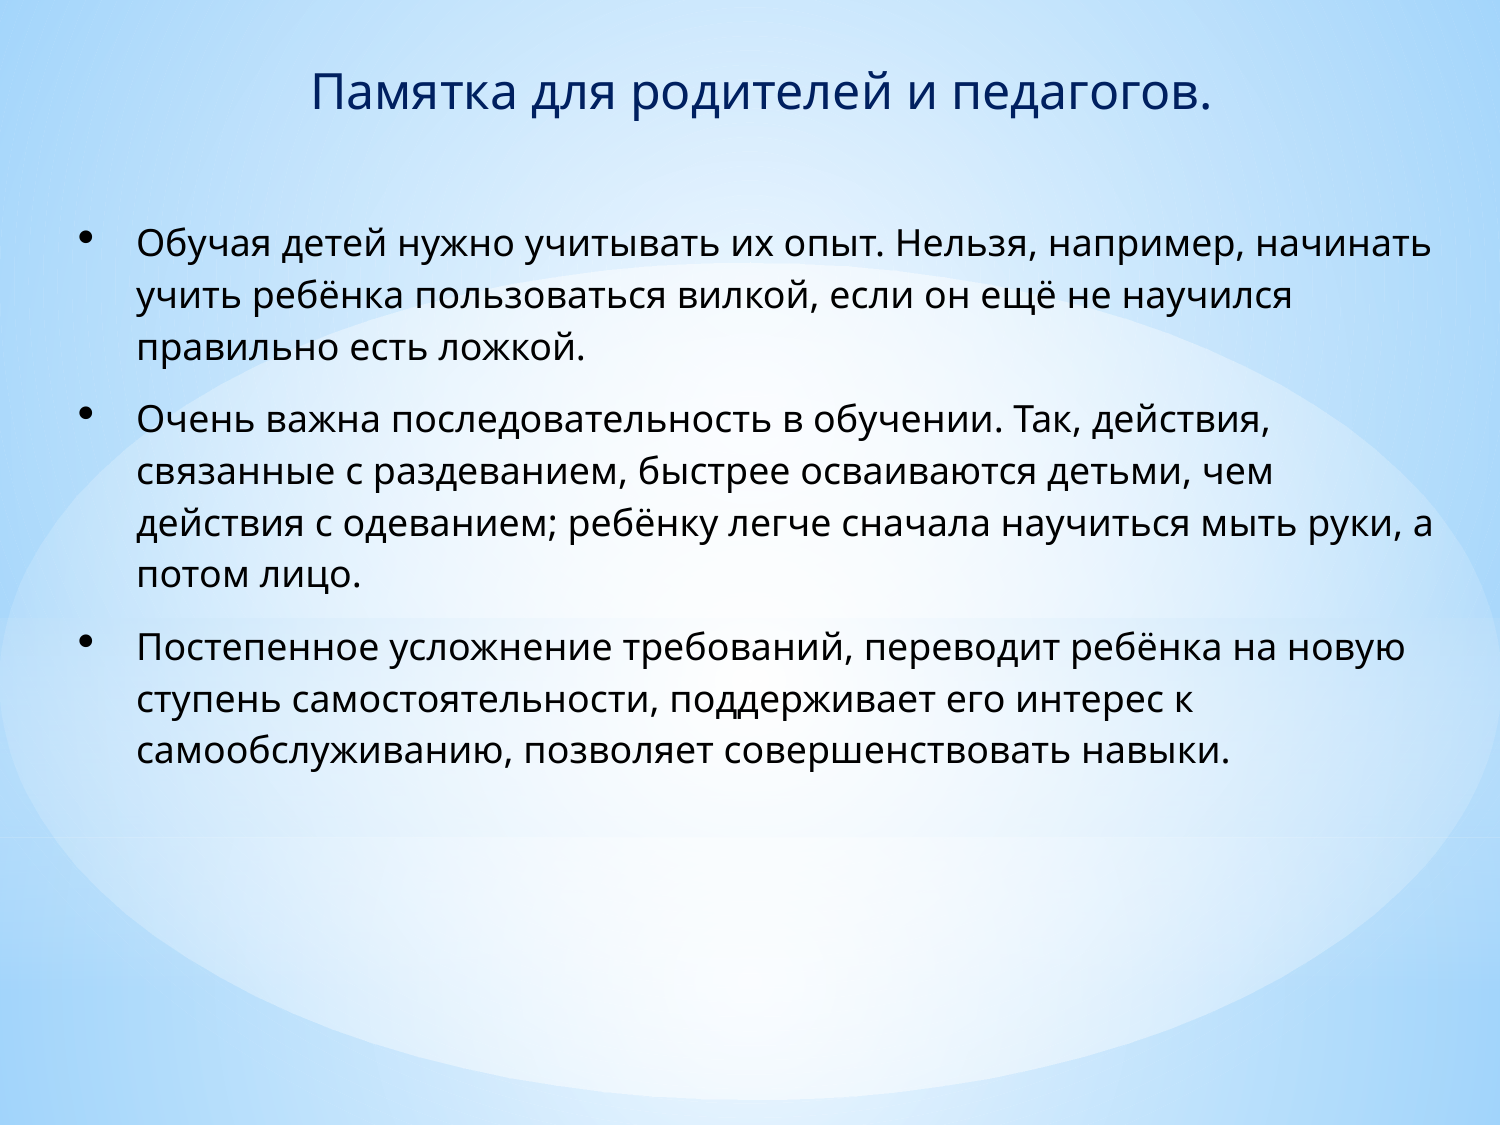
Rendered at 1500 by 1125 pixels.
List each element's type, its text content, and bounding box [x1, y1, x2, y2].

text_box Памятка для родителей и педагогов. Обучая детей нужно учитывать их опыт. Нельзя, например, начинать учить ребёнка пользоваться вилкой, если он ещё не научился правильно есть ложкой. Очень важна последовательность в обучении. Так, действия, связанные с раздеванием, быстрее осваиваются детьми, чем действия с одеванием; ребёнку легче сначала научиться мыть руки, а потом лицо. Постепенное усложнение требований, переводит ребёнка на новую ступень самостоятельности, поддерживает его интерес к самообслуживанию, позволяет совершенствовать навыки. [64, 42, 1459, 779]
